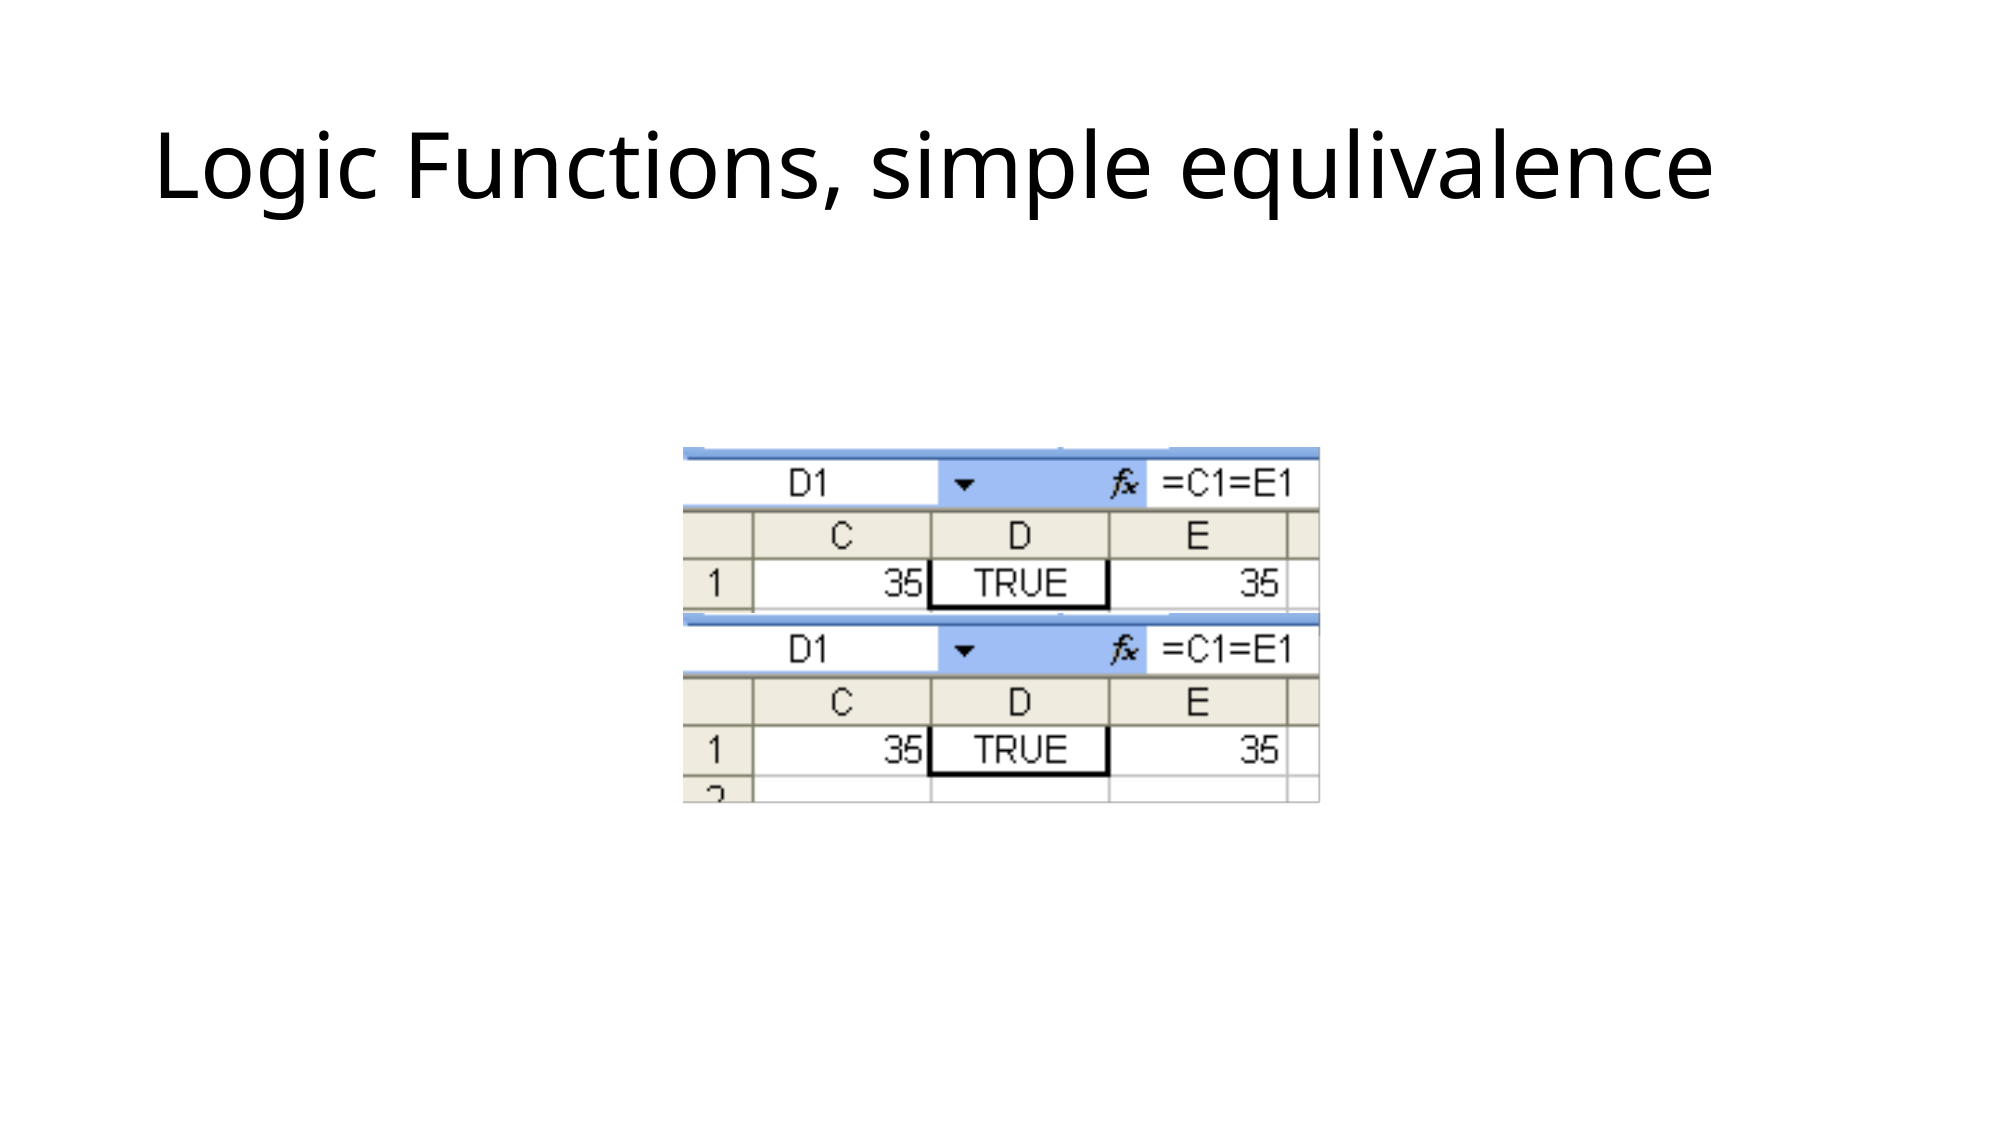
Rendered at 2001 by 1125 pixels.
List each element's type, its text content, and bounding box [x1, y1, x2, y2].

title Logic Functions, simple equlivalence [137, 59, 1863, 278]
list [683, 447, 1323, 613]
picture [683, 613, 1323, 806]
